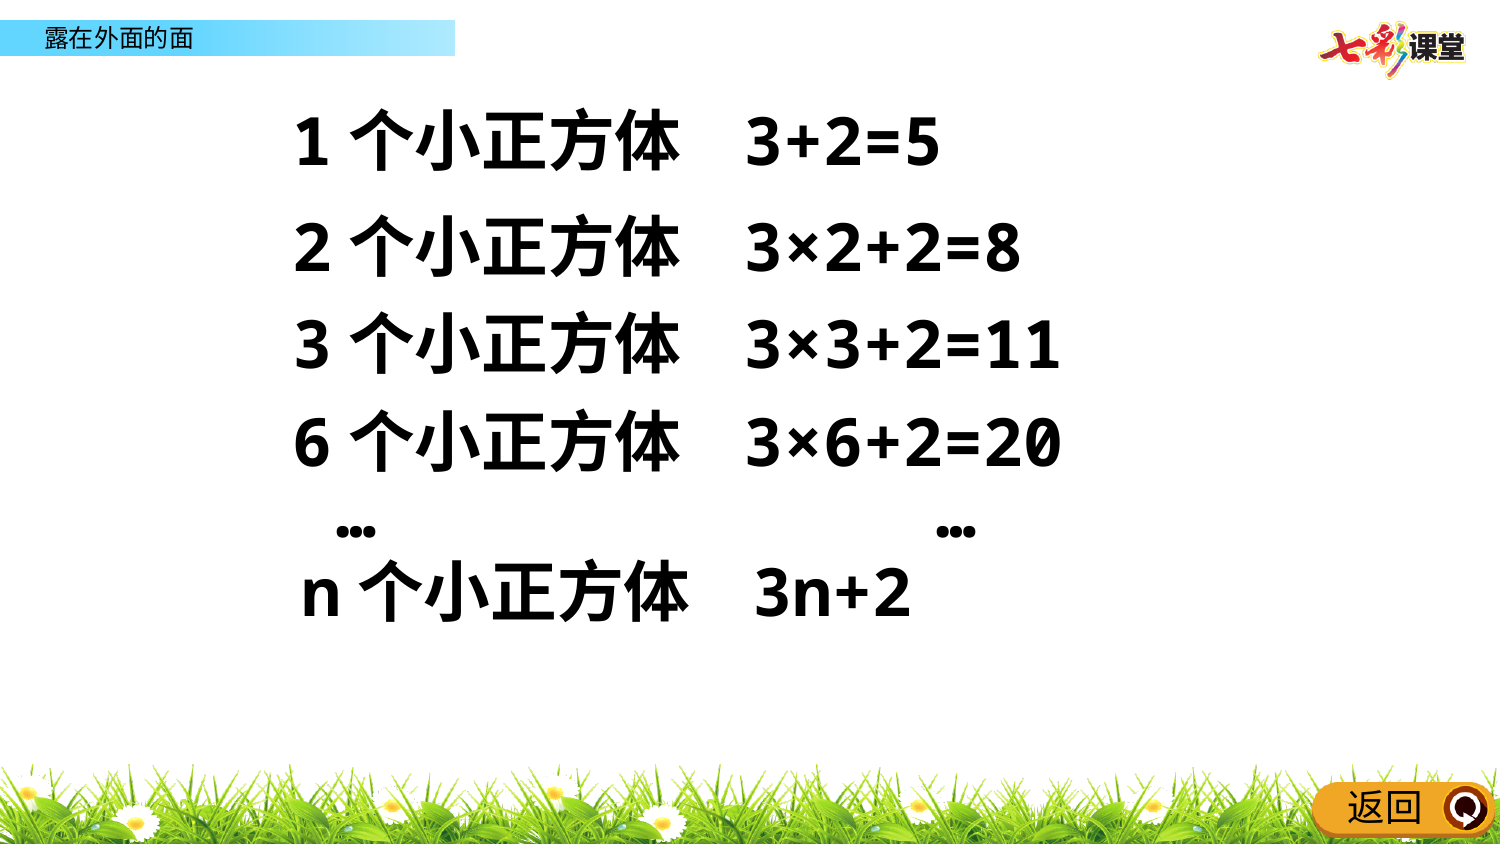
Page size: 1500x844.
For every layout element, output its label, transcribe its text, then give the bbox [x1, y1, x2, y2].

text_box 3个小正方体 3×3+2=11 [277, 294, 1105, 390]
picture [0, 764, 1500, 844]
text_box 2个小正方体 3×2+2=8 [277, 197, 1105, 294]
text_box … … [321, 463, 1105, 542]
text_box 1个小正方体 3+2=5 [277, 91, 1013, 197]
picture [1316, 20, 1468, 80]
text_box 6个小正方体 3×6+2=20 [277, 392, 1152, 487]
text_box n个小正方体 3n+2 [286, 542, 1140, 638]
